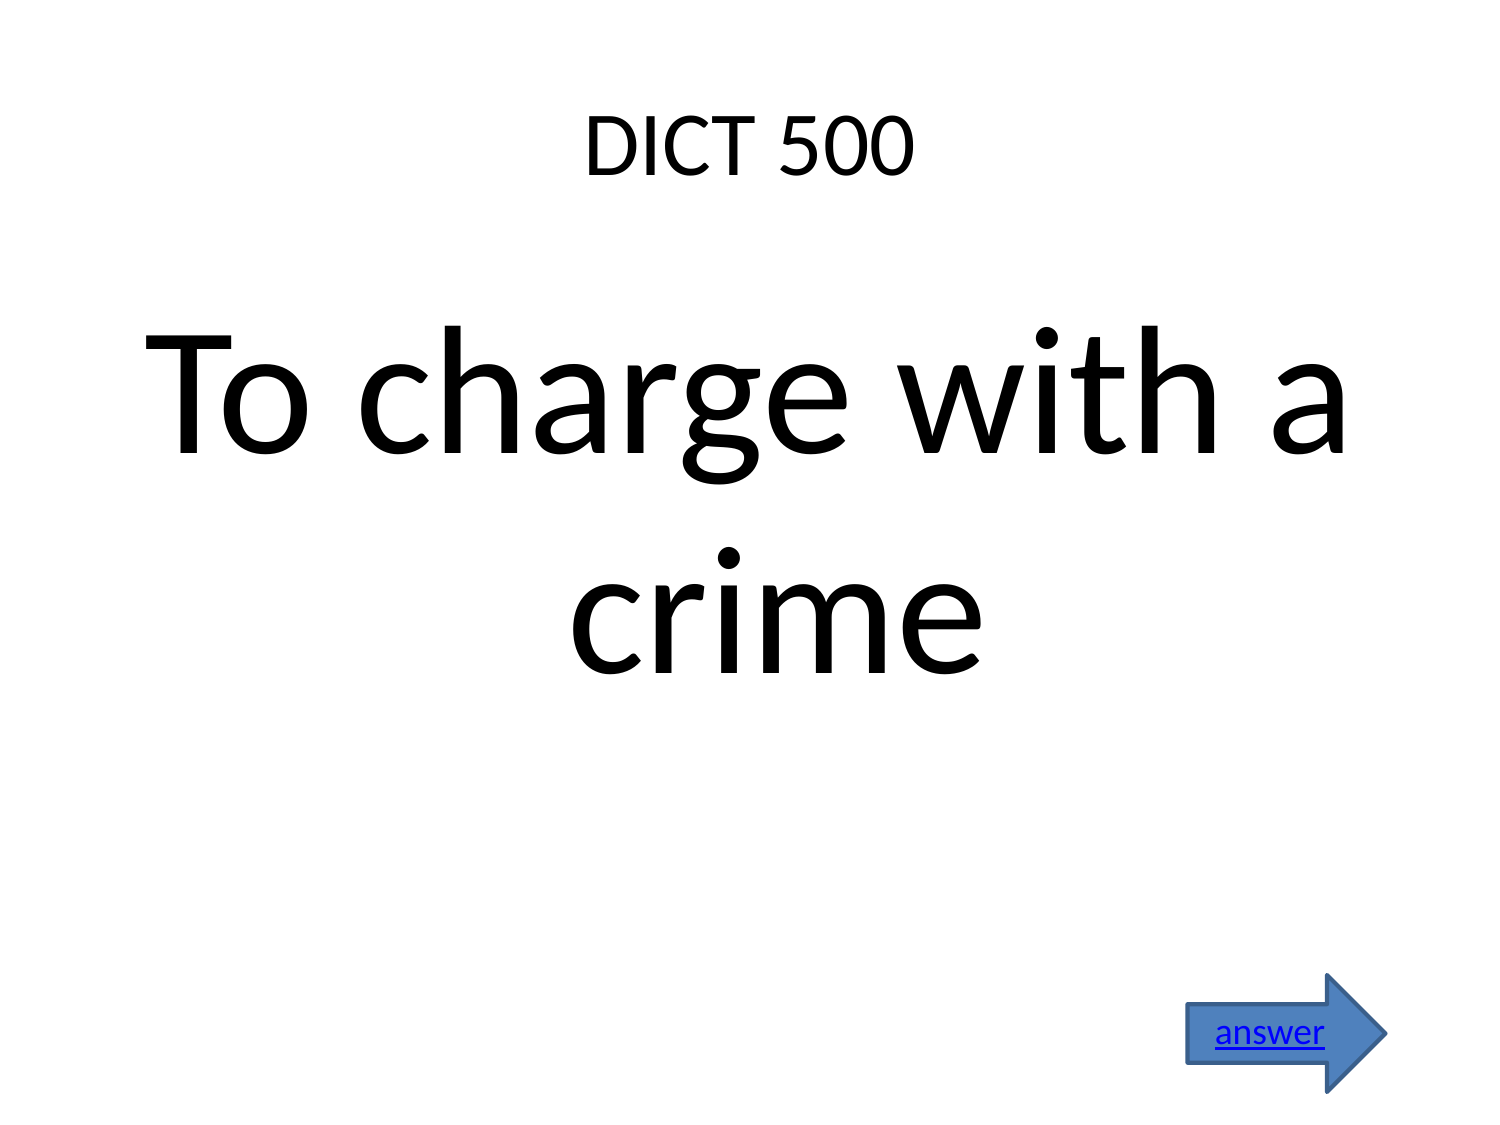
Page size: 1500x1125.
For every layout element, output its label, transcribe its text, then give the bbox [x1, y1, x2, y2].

title DICT 500 [75, 45, 1425, 233]
list To charge with a crime [75, 262, 1425, 1005]
text_box answer [1200, 999, 1400, 1060]
text_box [1185, 1002, 1362, 1094]
text_box [1324, 973, 1354, 999]
